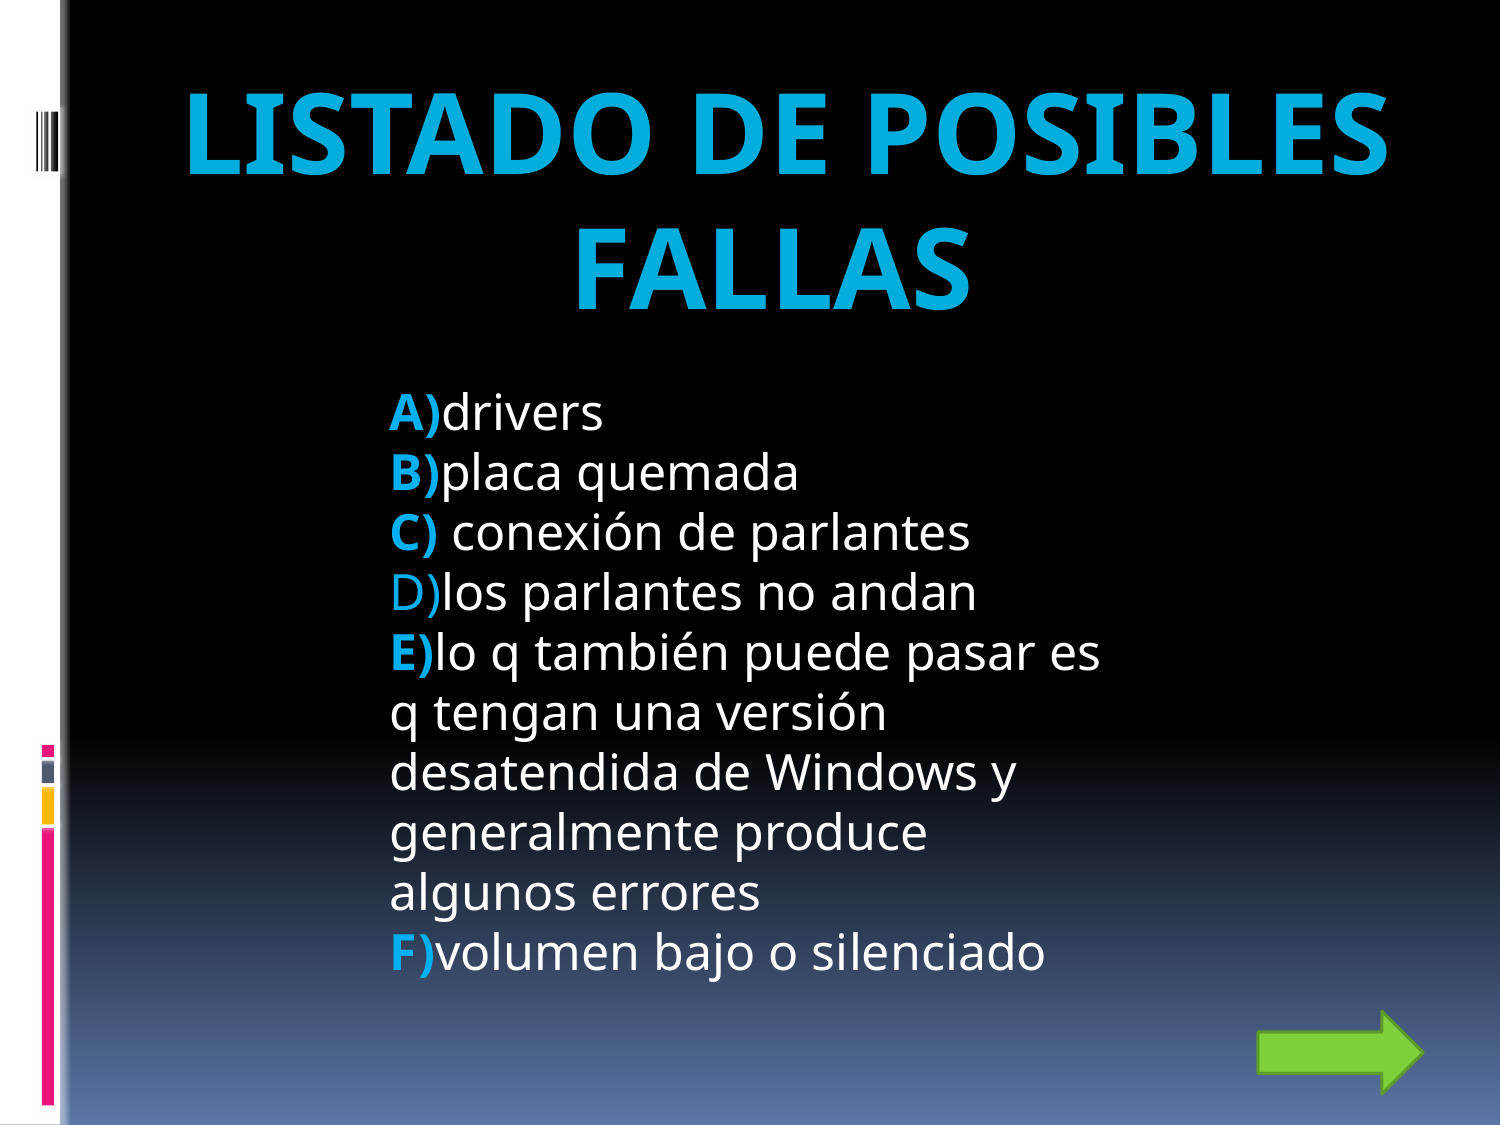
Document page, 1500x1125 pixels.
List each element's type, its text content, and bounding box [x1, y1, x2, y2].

text_box Listado de posibles fallas [165, 54, 1407, 340]
text_box A)drivers B)placa quemada C) conexión de parlantes D)los parlantes no andan E)lo q también puede pasar es q tengan una versión desatendida de Windows y generalmente produce algunos errores F)volumen bajo o silenciado [374, 373, 1125, 988]
text_box [1256, 1009, 1425, 1096]
